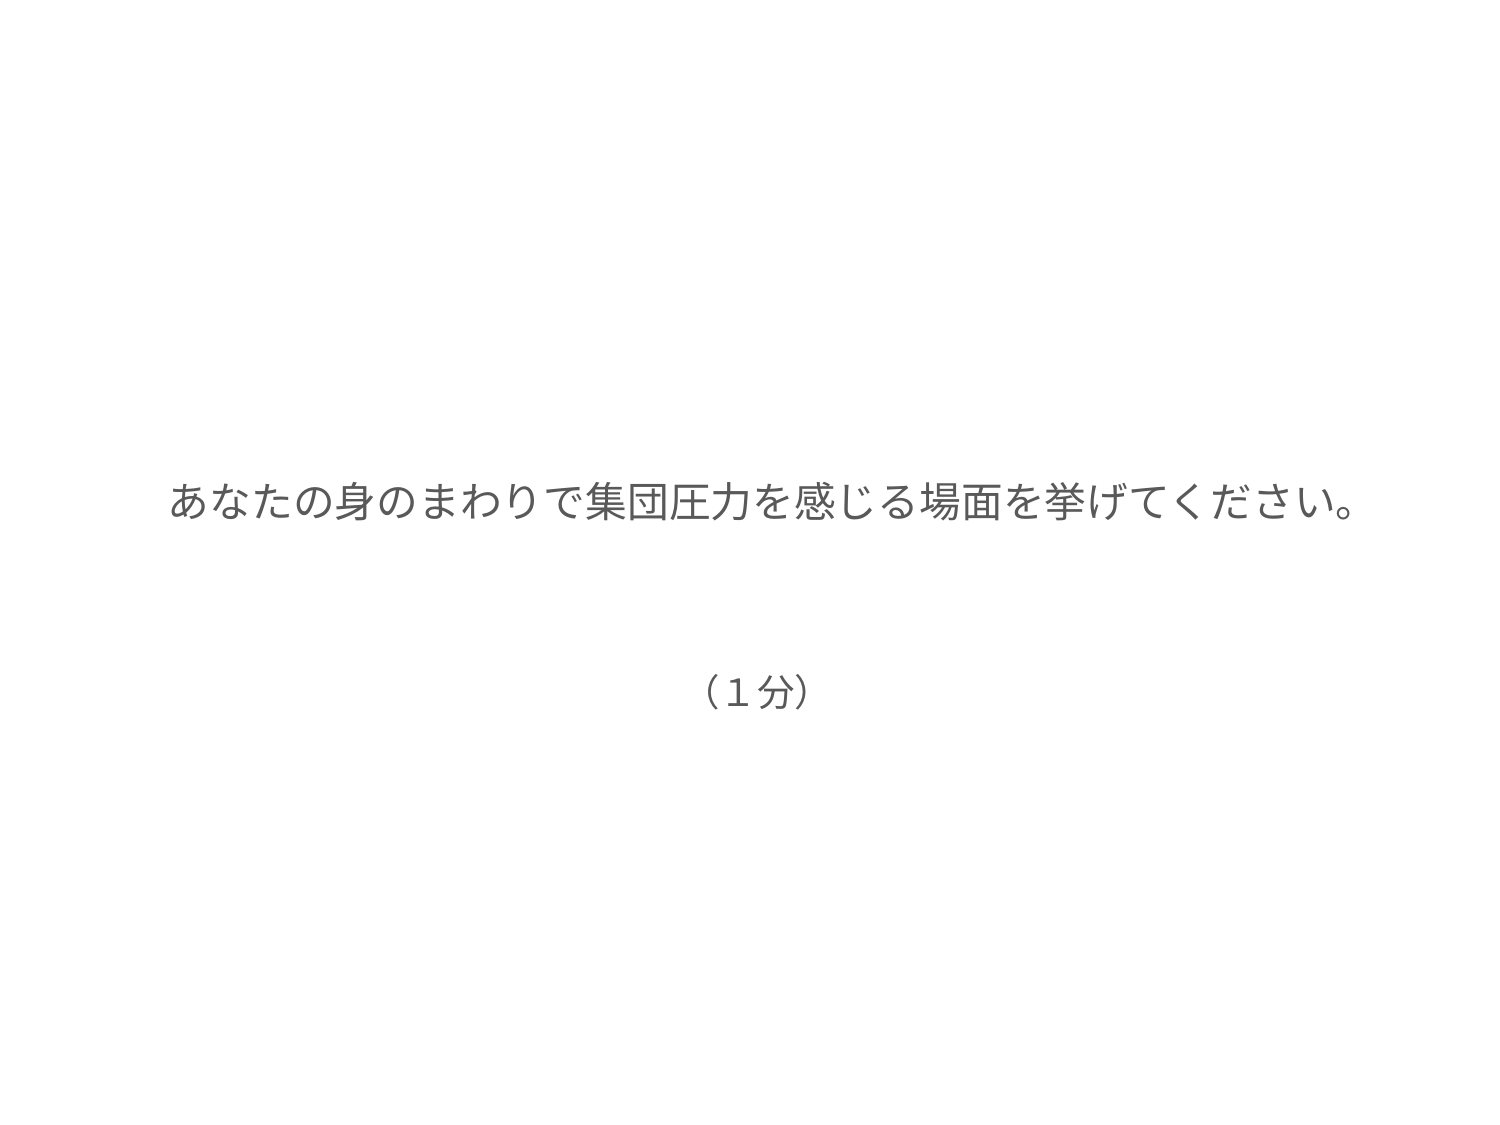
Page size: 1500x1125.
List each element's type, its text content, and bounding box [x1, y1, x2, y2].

text_box （１分） [667, 662, 847, 722]
text_box あなたの身のまわりで集団圧力を感じる場面を挙げてください。 [153, 468, 1393, 533]
